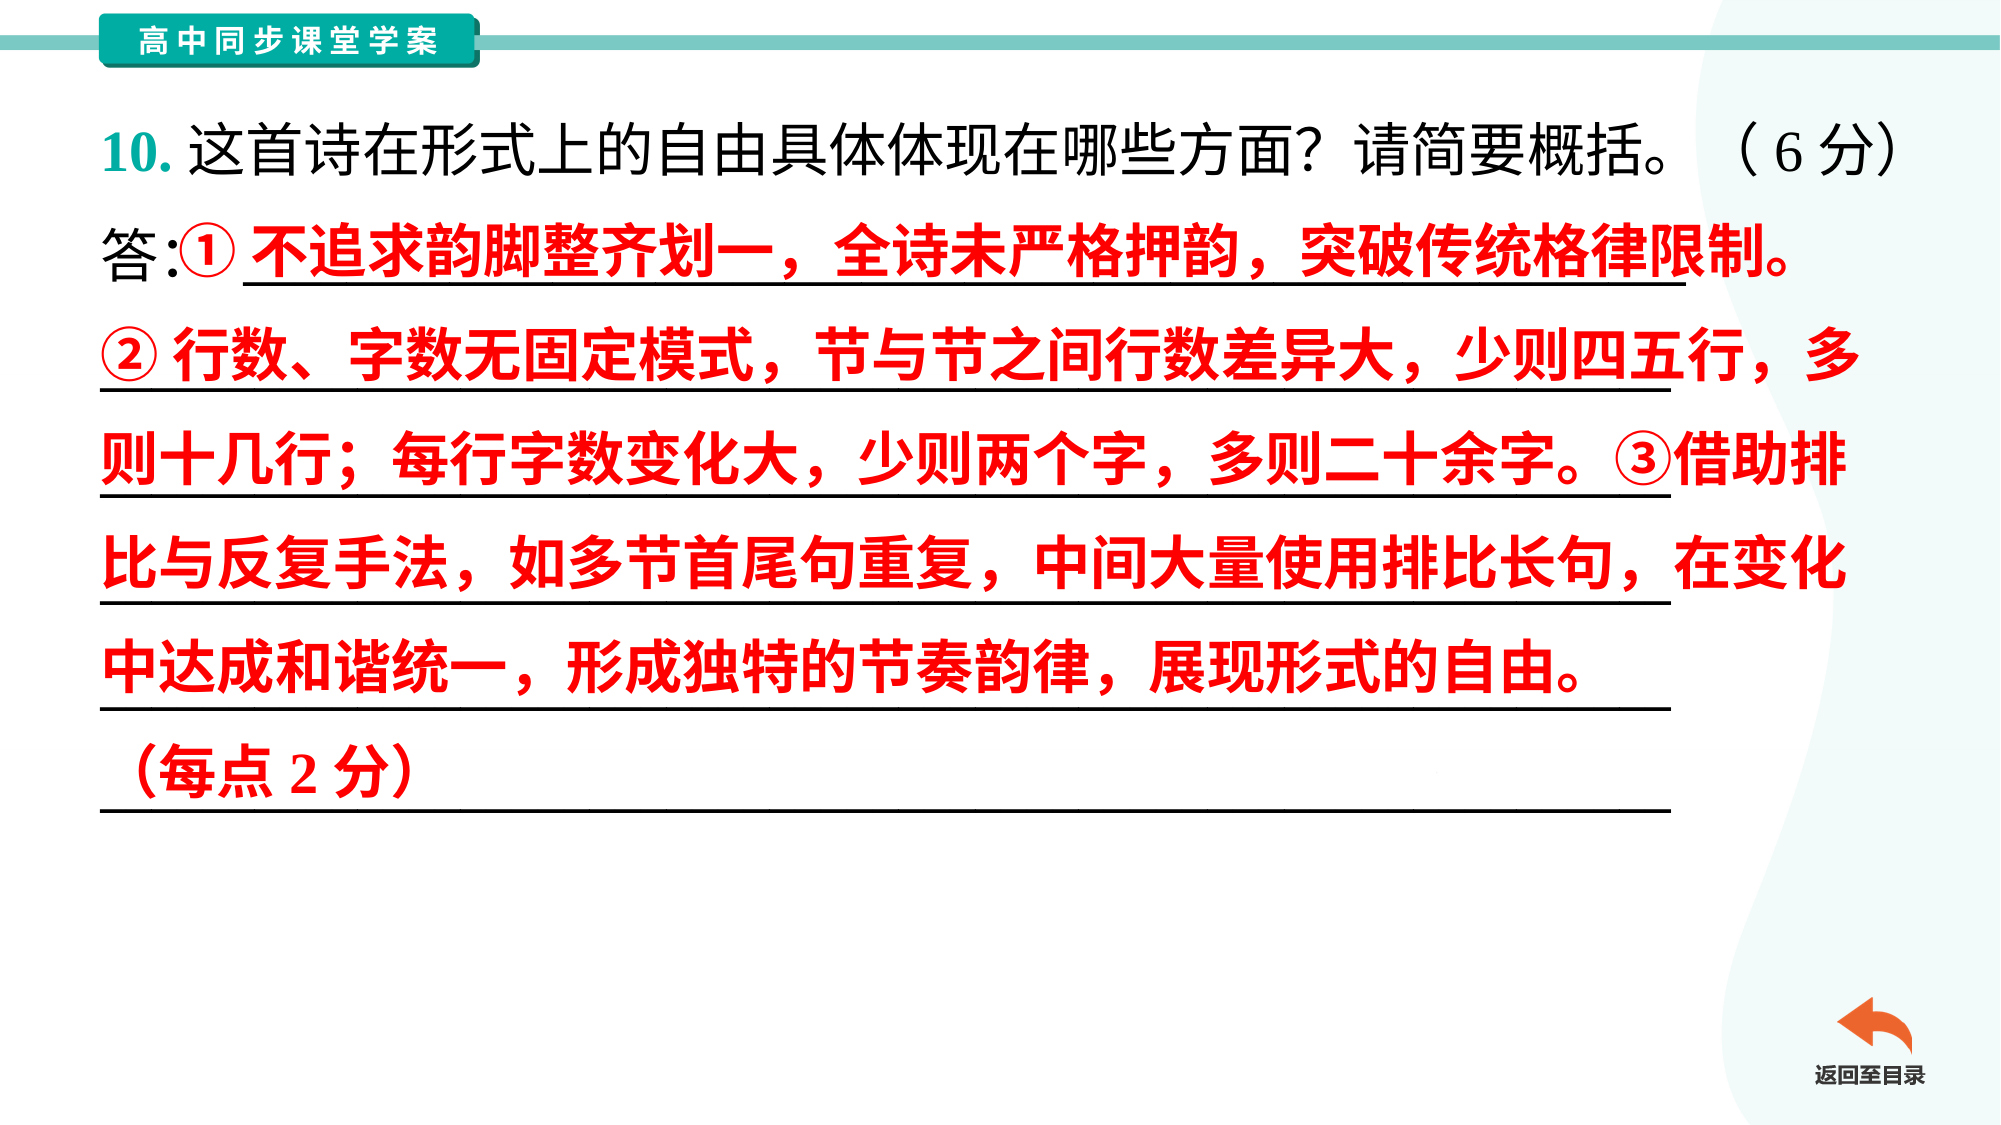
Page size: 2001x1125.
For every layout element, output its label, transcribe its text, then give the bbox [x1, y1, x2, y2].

text_box 10.这首诗在形式上的自由具体体现在哪些方面？请简要概括。（6分） 答： ________________________________________________________ _____________________________________________________________ _____________________________________________________________ _____________________________________________________________ _____________________________________________________________ _____________________________________________________________ [100, 793, 1899, 801]
picture [0, 0, 2000, 1125]
text_box ①不追求韵脚整齐划一，全诗未严格押韵，突破传统格律限制。 ②行数、字数无固定模式，节与节之间行数差异大，少则四五行，多 则十几行；每行字数变化大，少则两个字，多则二十余字。③借助排 比与反复手法，如多节首尾句重复，中间大量使用排比长句，在变化 中达成和谐统一，形成独特的节奏韵律，展现形式的自由。 （每点2分） [100, 179, 1899, 793]
text_box 10.这首诗在形式上的自由具体体现在哪些方面？请简要概括。（6分） 答： ________________________________________________________ _____________________________________________________________ _____________________________________________________________ _____________________________________________________________ _____________________________________________________________ _____________________________________________________________ [100, 76, 1899, 179]
